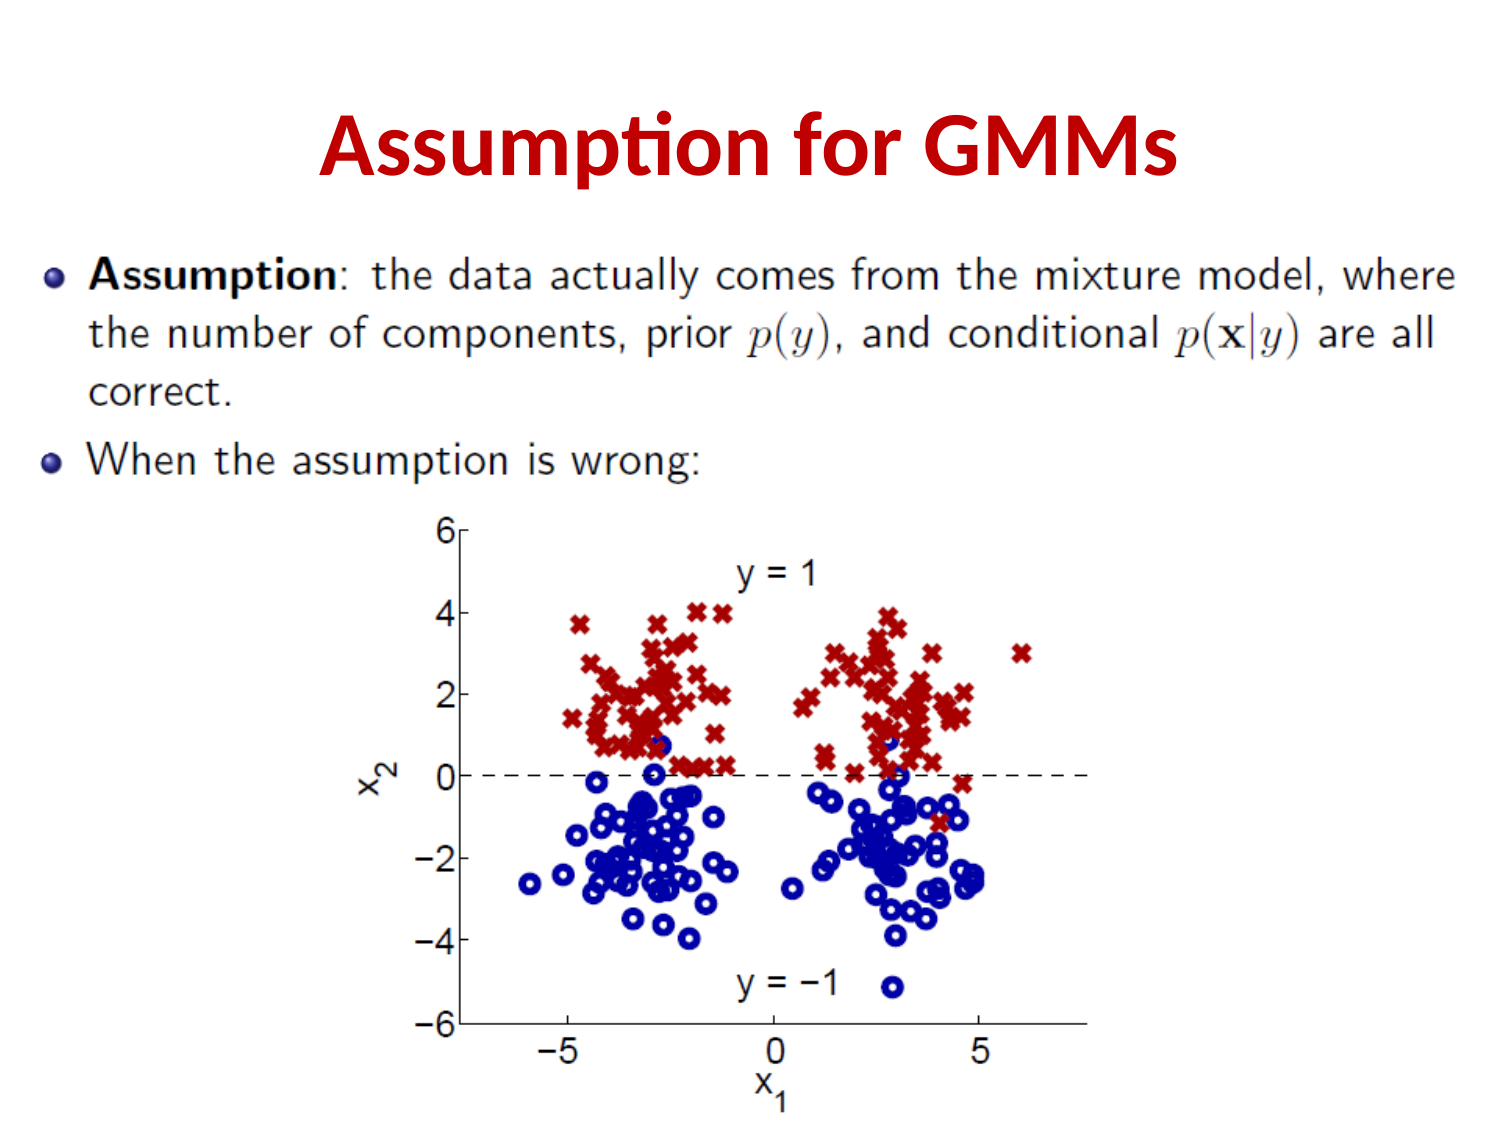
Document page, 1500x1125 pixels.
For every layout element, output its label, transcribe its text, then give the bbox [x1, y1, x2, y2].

title Assumption for GMMs [75, 45, 1425, 233]
picture [27, 427, 1126, 1125]
picture [19, 235, 1480, 418]
